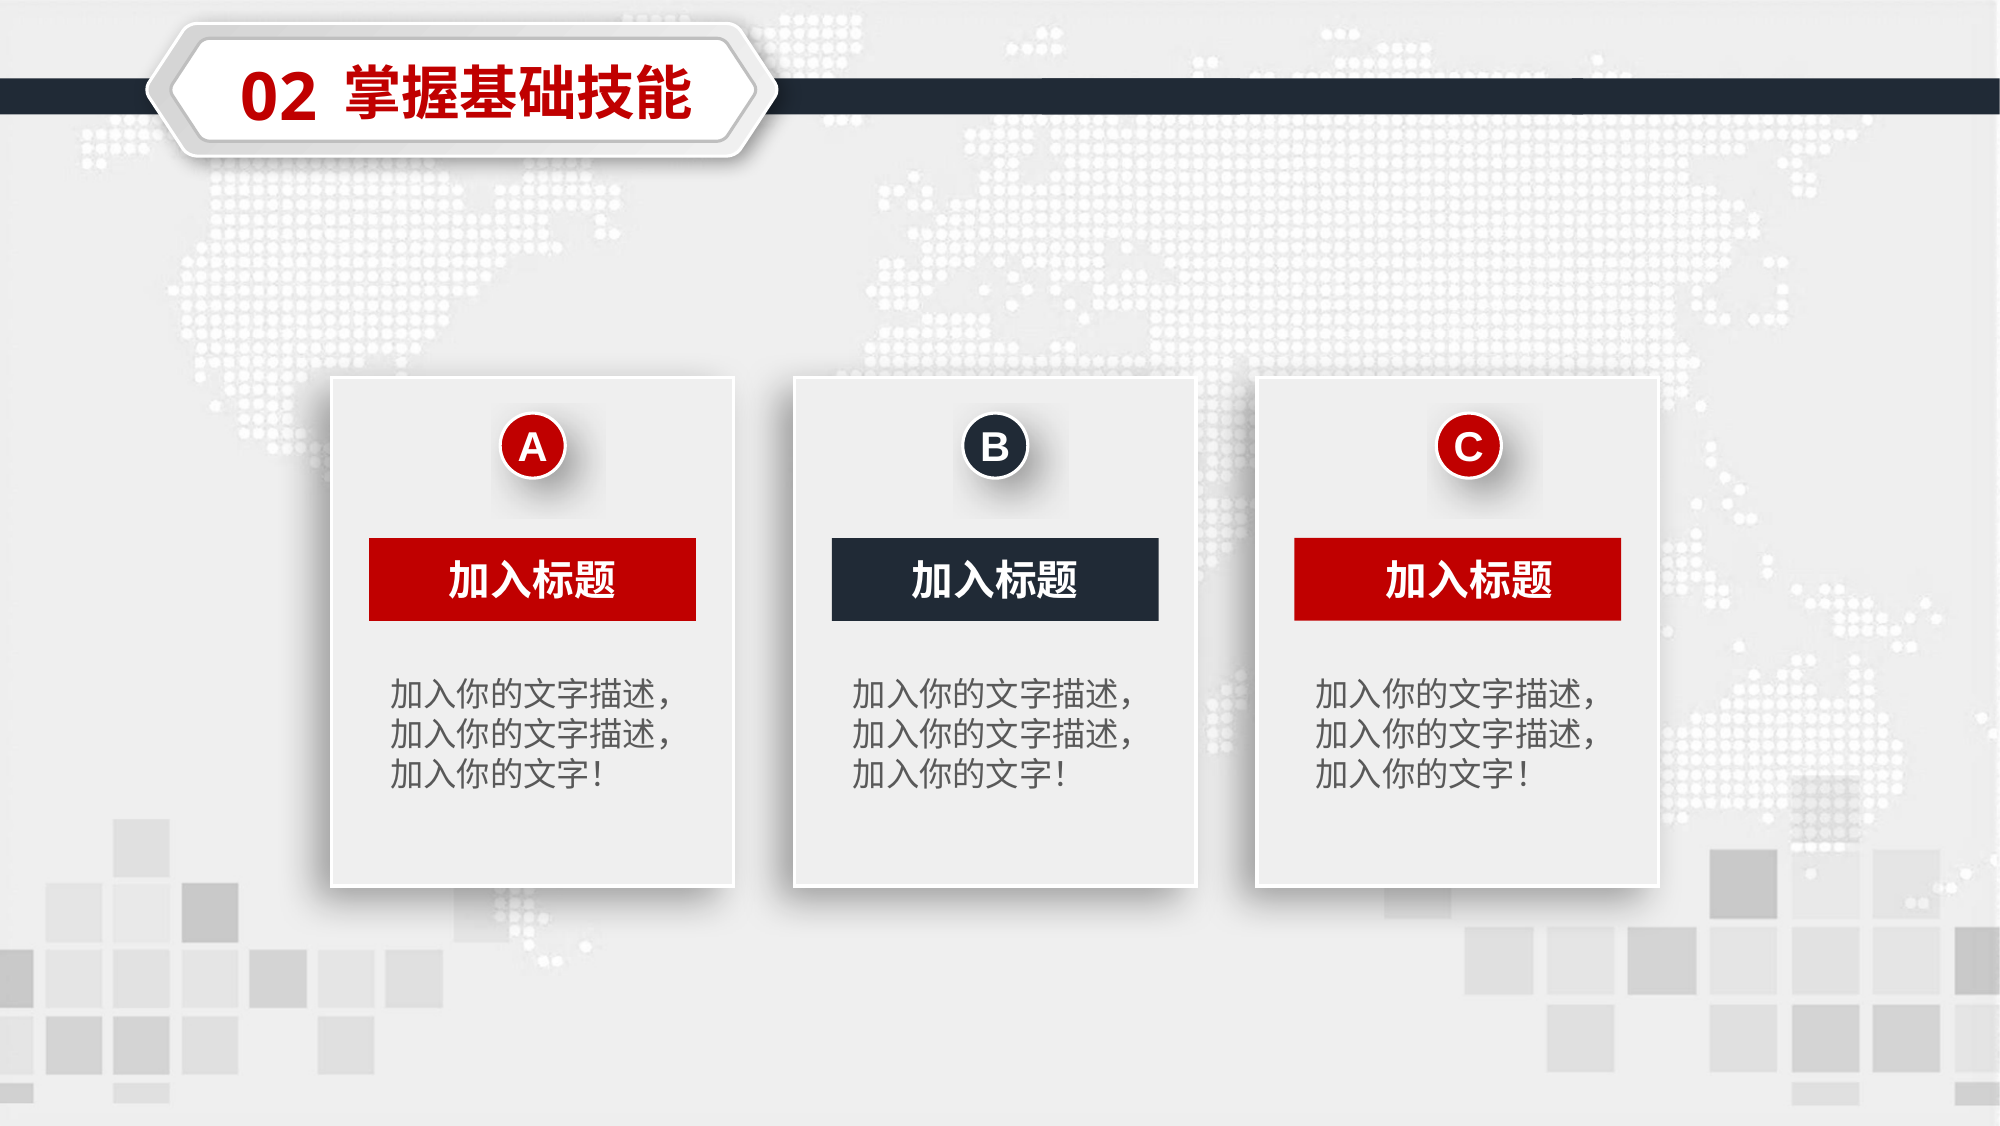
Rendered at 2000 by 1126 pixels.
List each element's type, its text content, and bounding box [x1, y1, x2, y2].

text_box [0, 78, 145, 115]
text_box A [415, 412, 650, 478]
text_box C [1351, 412, 1586, 478]
picture [0, 115, 2000, 1126]
text_box 加入你的文字描述，加入你的文字描述，加入你的文字！ [375, 673, 690, 792]
text_box [368, 537, 697, 622]
text_box [1493, 78, 1571, 115]
text_box [793, 377, 1197, 887]
picture [0, 0, 2000, 78]
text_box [146, 23, 777, 157]
text_box 加入标题 [433, 546, 631, 612]
text_box [1293, 537, 1622, 622]
text_box 加入标题 [896, 546, 1094, 612]
text_box 掌握基础技能 [328, 49, 1493, 180]
text_box 加入标题 [1370, 546, 1569, 612]
text_box 加入你的文字描述，加入你的文字描述，加入你的文字！ [1300, 673, 1616, 792]
text_box 加入你的文字描述，加入你的文字描述，加入你的文字！ [837, 673, 1153, 792]
text_box [1571, 78, 2000, 115]
text_box [1256, 377, 1660, 887]
text_box B [878, 412, 1113, 478]
text_box [831, 537, 1160, 622]
text_box [331, 377, 734, 887]
